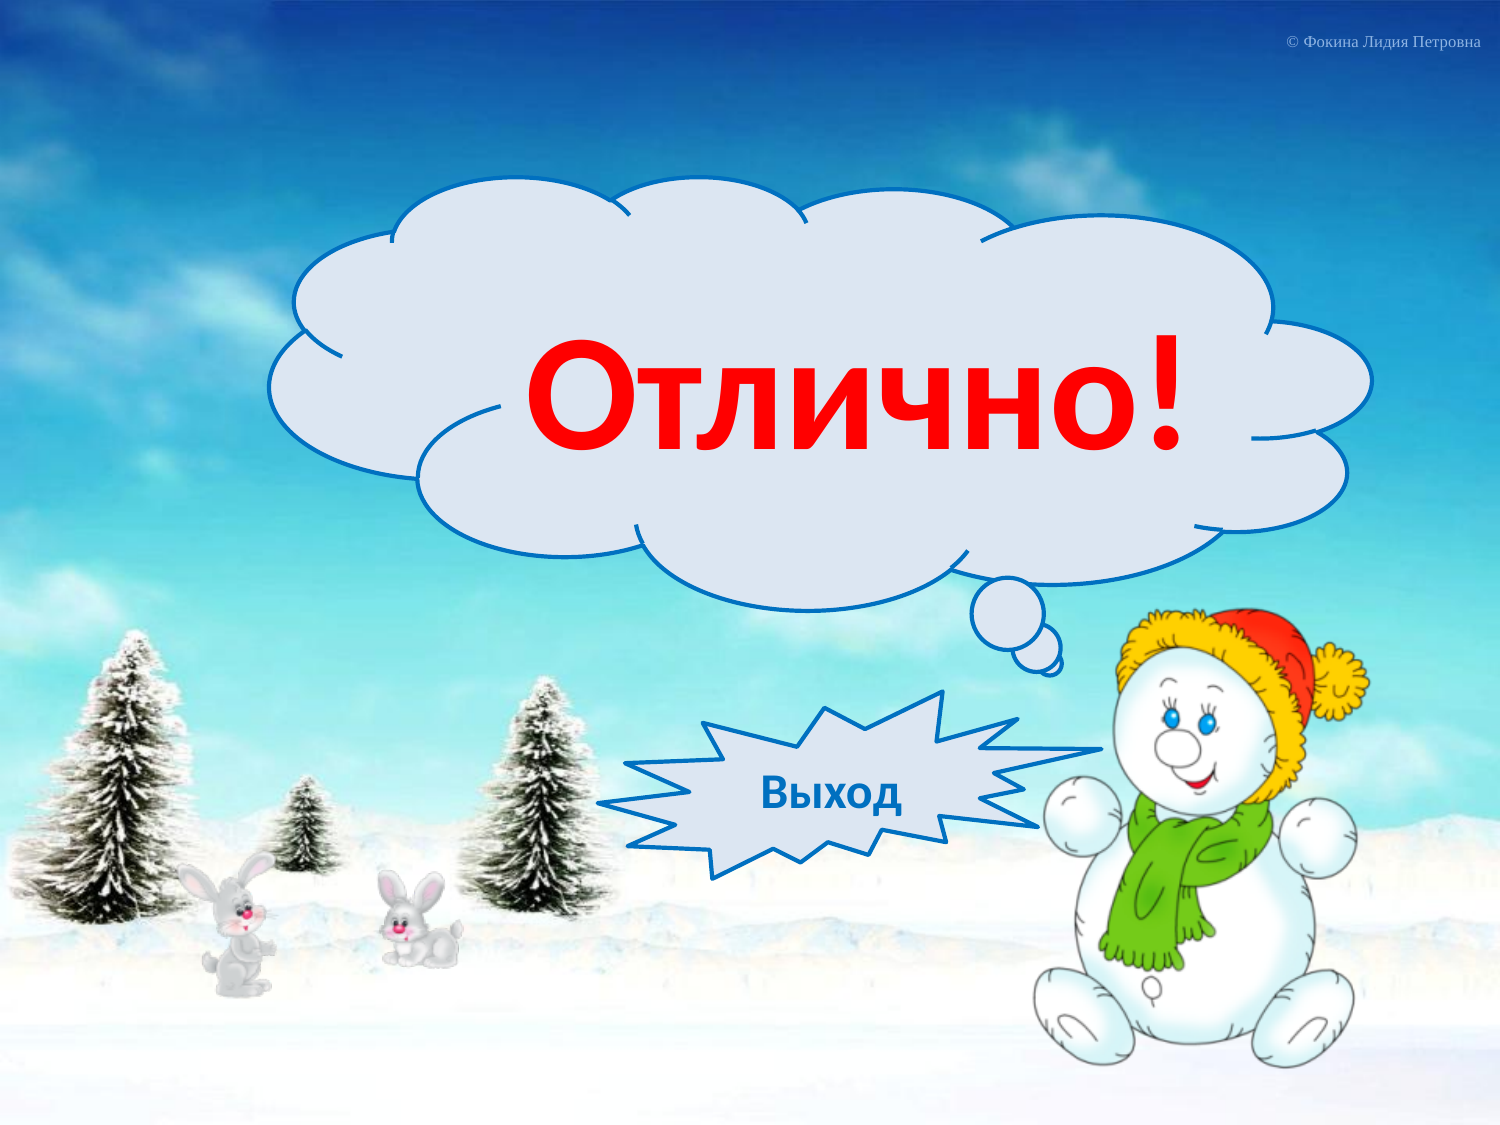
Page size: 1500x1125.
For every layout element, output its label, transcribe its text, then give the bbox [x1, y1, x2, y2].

text_box Отлично! [266, 175, 1375, 614]
picture [0, 0, 1500, 1125]
text_box Выход [595, 689, 955, 881]
